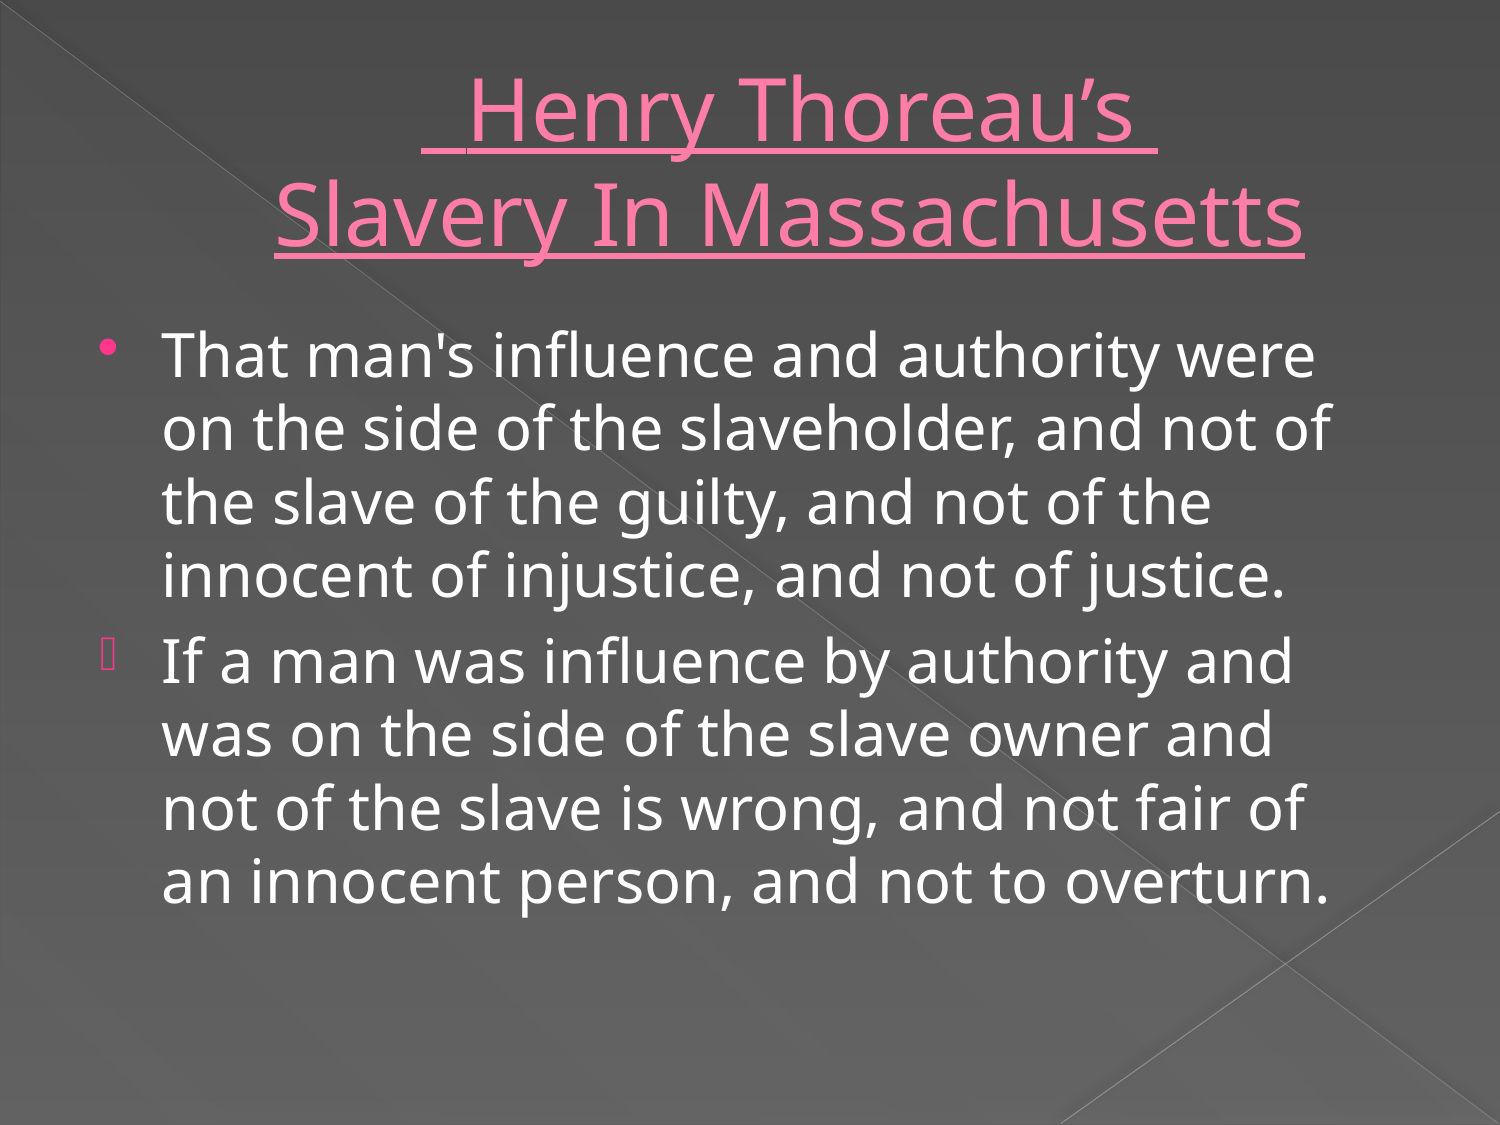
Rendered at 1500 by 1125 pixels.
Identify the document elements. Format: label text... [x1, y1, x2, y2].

title Henry Thoreau’s Slavery In Massachusetts [75, 43, 1425, 274]
list That man's influence and authority were on the side of the slaveholder, and not of the slave of the guilty, and not of the innocent of injustice, and not of justice. If a man was influence by authority and was on the side of the slave owner and not of the slave is wrong, and not fair of an innocent person, and not to overturn. [75, 308, 1350, 1059]
